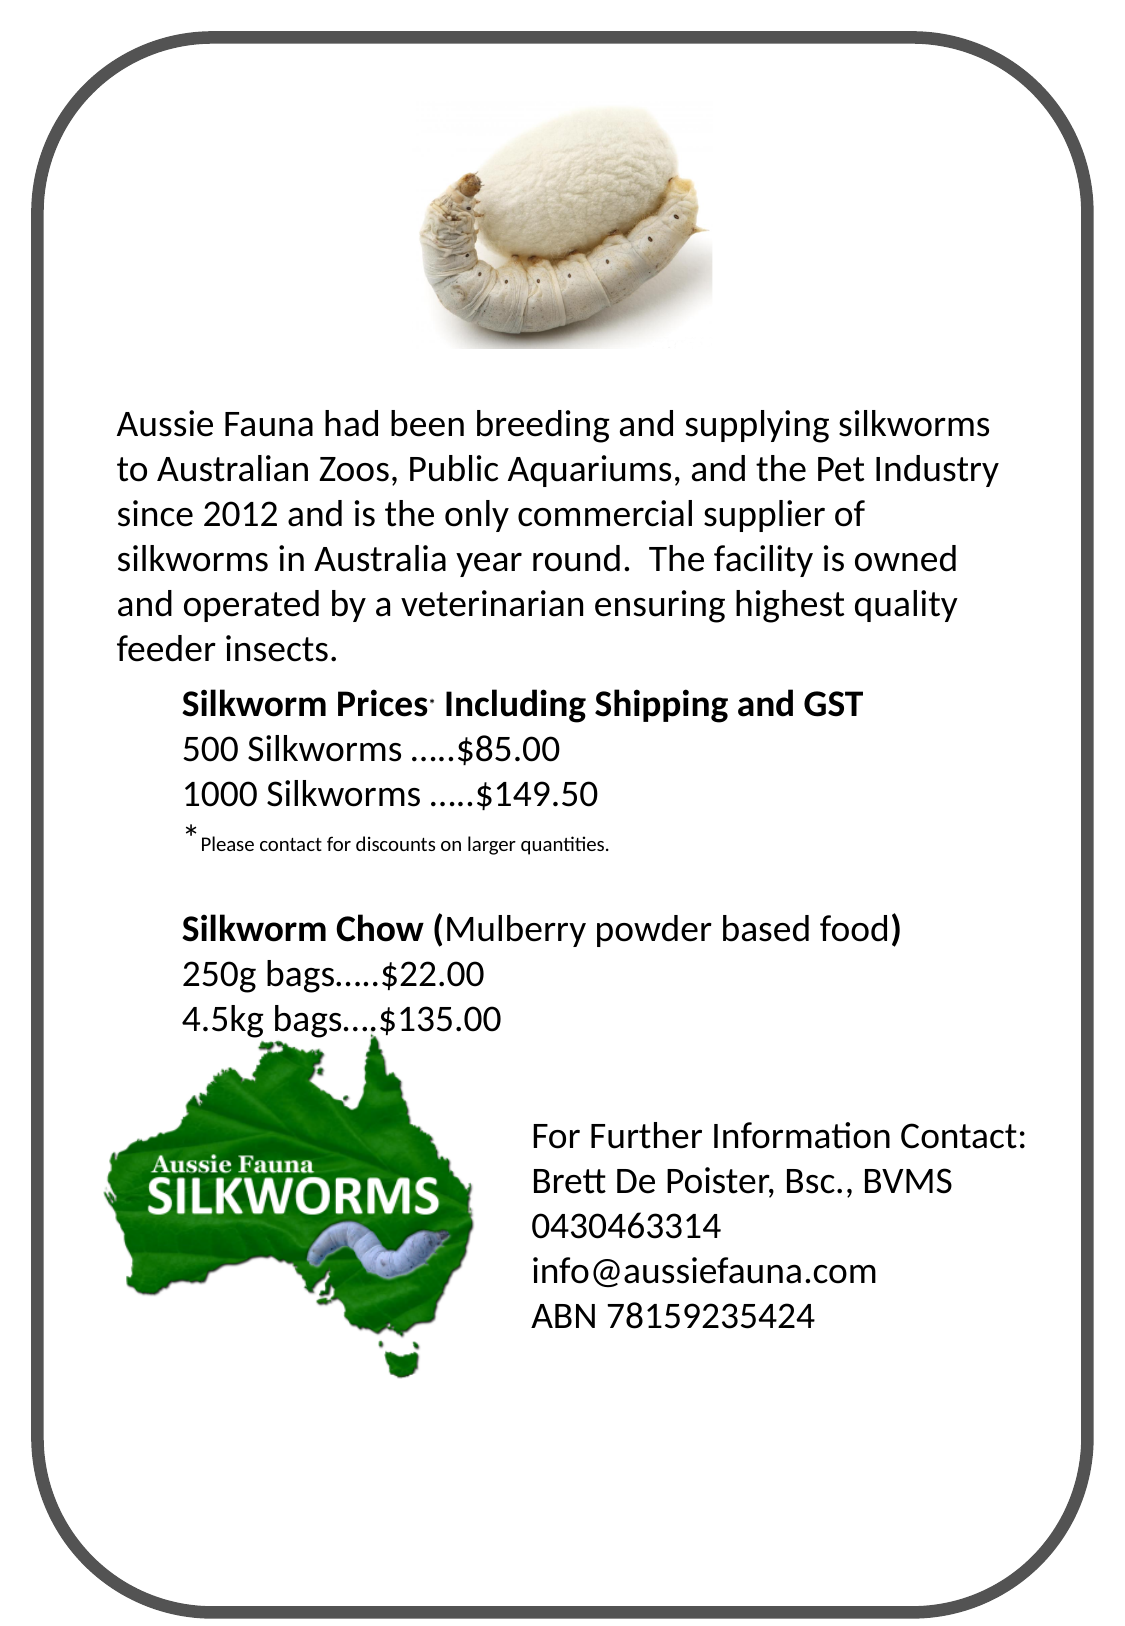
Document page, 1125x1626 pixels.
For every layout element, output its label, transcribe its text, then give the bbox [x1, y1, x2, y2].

text_box Silkworm Prices* Including Shipping and GST 500 Silkworms …..$85.00 1000 Silkworms …..$149.50 *Please contact for discounts on larger quantities. Silkworm Chow (Mulberry powder based food) 250g bags…..$22.00 4.5kg bags….$135.00 [167, 671, 1028, 1047]
text_box [36, 36, 1089, 1614]
picture [101, 1023, 477, 1381]
text_box Aussie Fauna had been breeding and supplying silkworms to Australian Zoos, Public Aquariums, and the Pet Industry since 2012 and is the only commercial supplier of silkworms in Australia year round. The facility is owned and operated by a veterinarian ensuring highest quality feeder insects. [101, 392, 1028, 677]
text_box For Further Information Contact: Brett De Poister, Bsc., BVMS 0430463314 info@aussiefauna.com ABN 78159235424 [516, 1103, 1043, 1389]
picture [412, 101, 713, 349]
